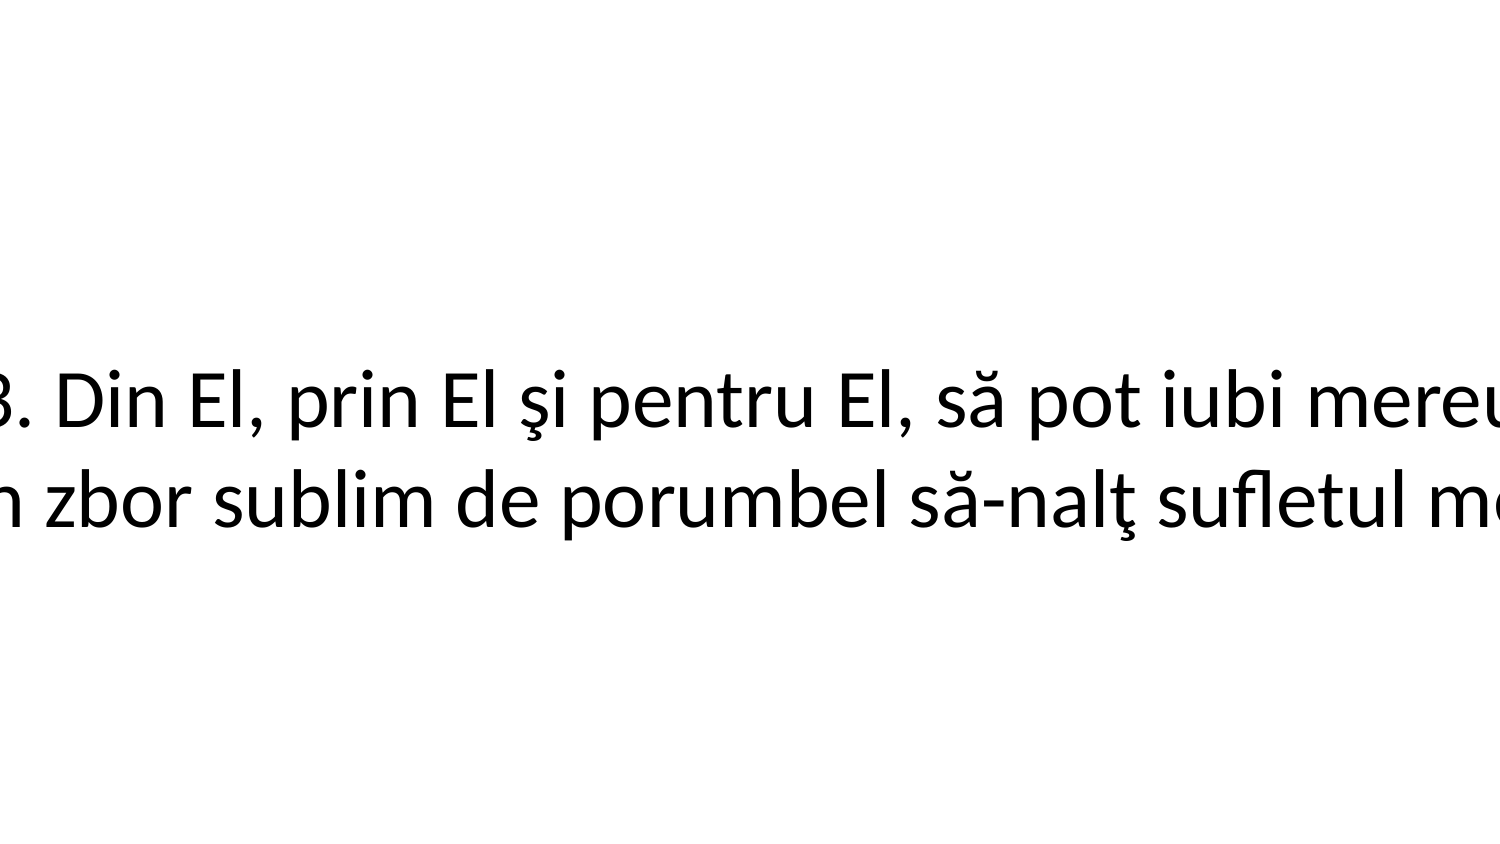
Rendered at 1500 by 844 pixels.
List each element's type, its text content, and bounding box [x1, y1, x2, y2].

text_box 3. Din El, prin El şi pentru El, să pot iubi mereu Şi-n zbor sublim de porumbel să-nalţ sufletul meu. [0, 292, 1500, 552]
